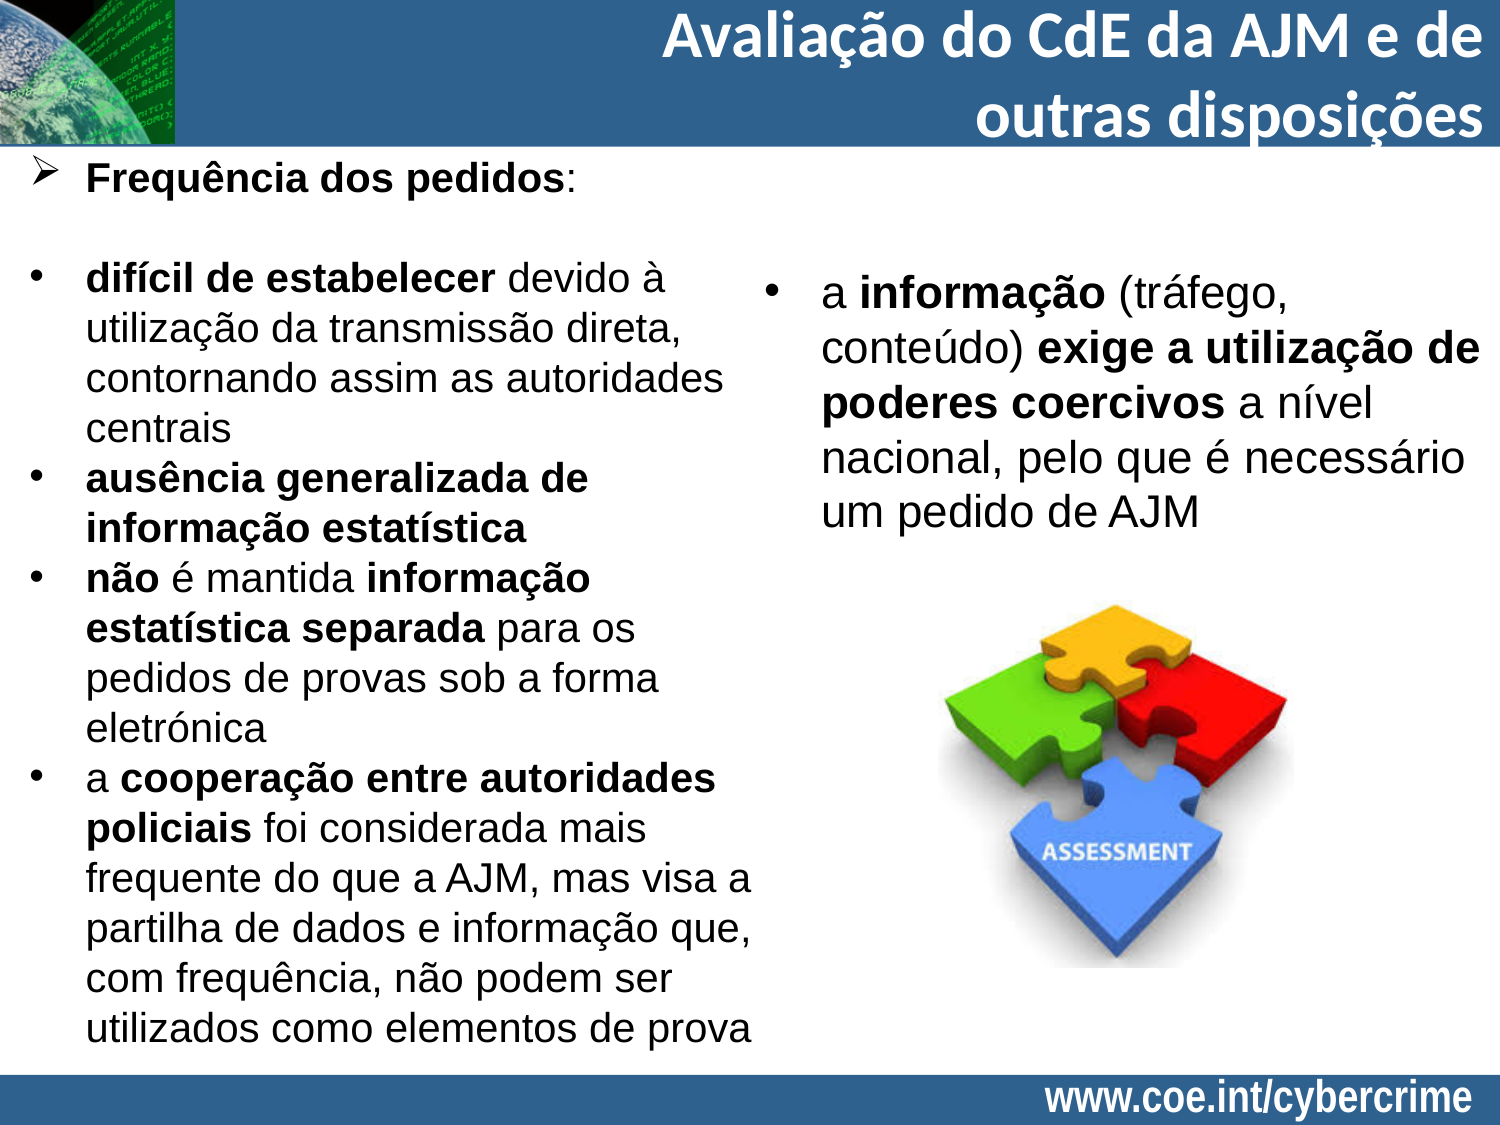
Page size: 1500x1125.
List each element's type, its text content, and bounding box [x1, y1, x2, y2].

text_box [0, 1073, 1030, 1125]
picture [938, 600, 1294, 968]
picture [0, 0, 175, 144]
text_box Frequência dos pedidos: difícil de estabelecer devido à utilização da transmissão direta, contornando assim as autoridades centrais ausência generalizada de informação estatística não é mantida informação estatística separada para os pedidos de provas sob a forma eletrónica a cooperação entre autoridades policiais foi considerada mais frequente do que a AJM, mas visa a partilha de dados e informação que, com frequência, não podem ser utilizados como elementos de prova [14, 143, 788, 1059]
text_box Avaliação do CdE da AJM e de outras disposições [179, 0, 1500, 149]
text_box www.coe.int/cybercrime [1030, 1059, 1500, 1125]
text_box a informação (tráfego, conteúdo) exige a utilização de poderes coercivos a nível nacional, pelo que é necessário um pedido de AJM [749, 254, 1500, 545]
